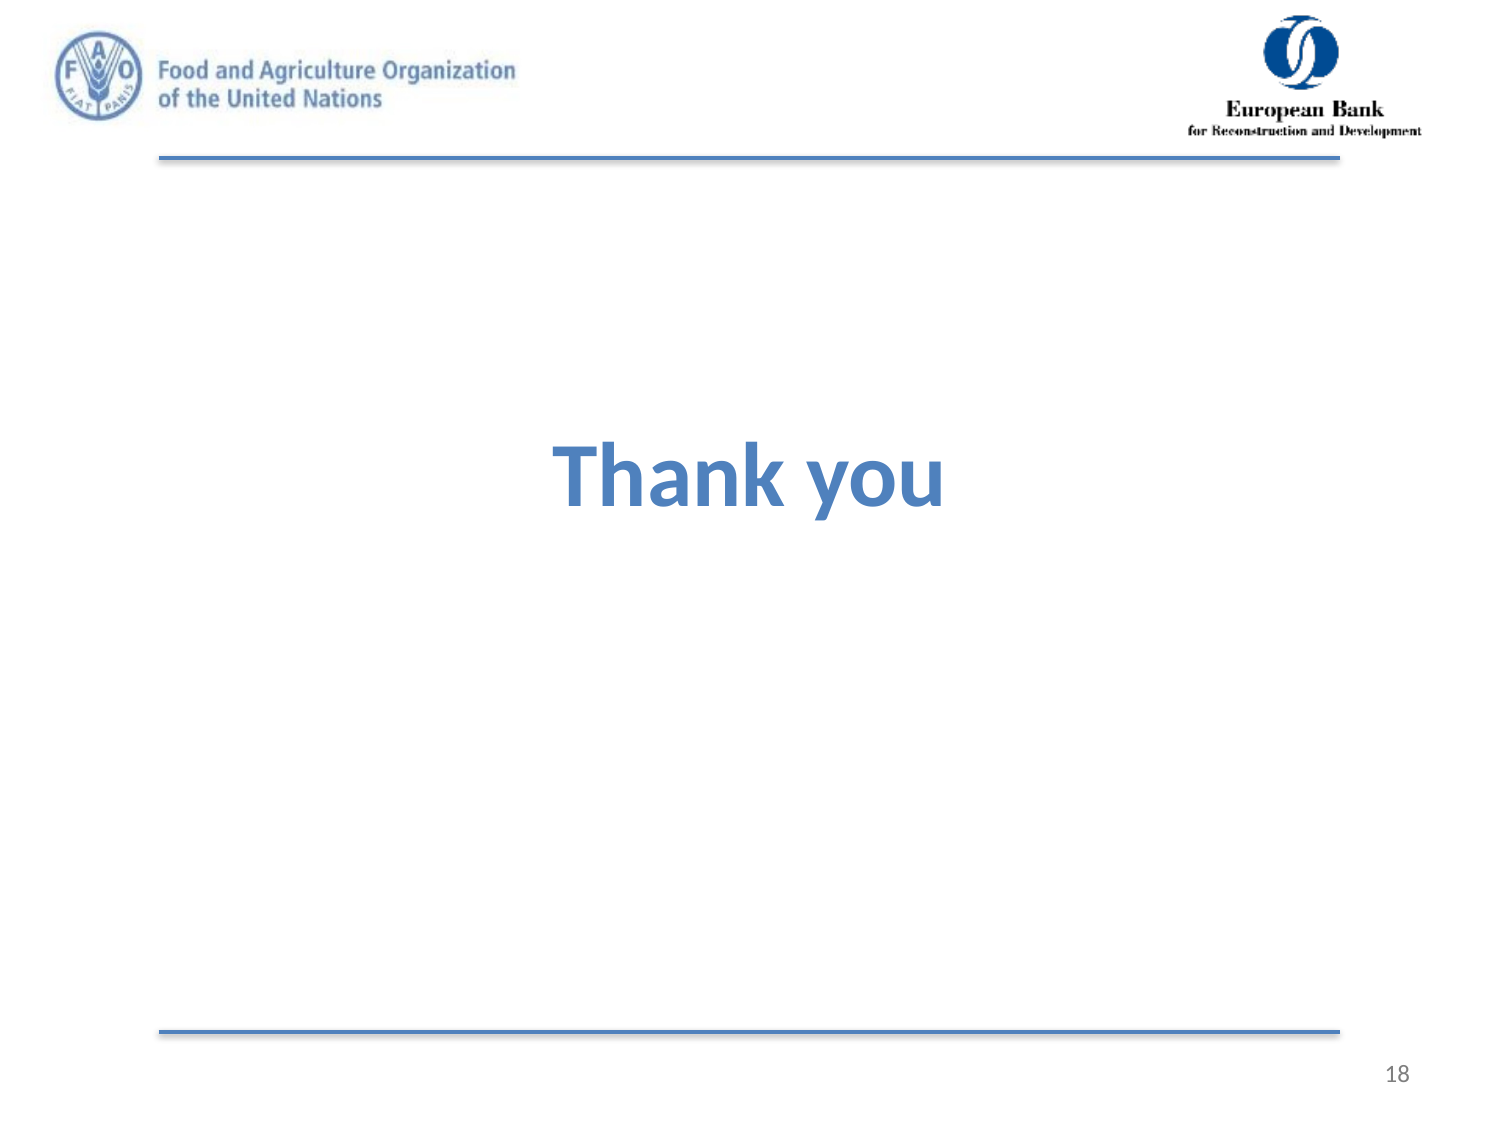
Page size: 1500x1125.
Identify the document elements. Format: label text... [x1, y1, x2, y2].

picture [18, 0, 550, 158]
picture [1151, 0, 1453, 156]
title Thank you [112, 349, 1388, 591]
slide_number 18 [1074, 1042, 1425, 1103]
